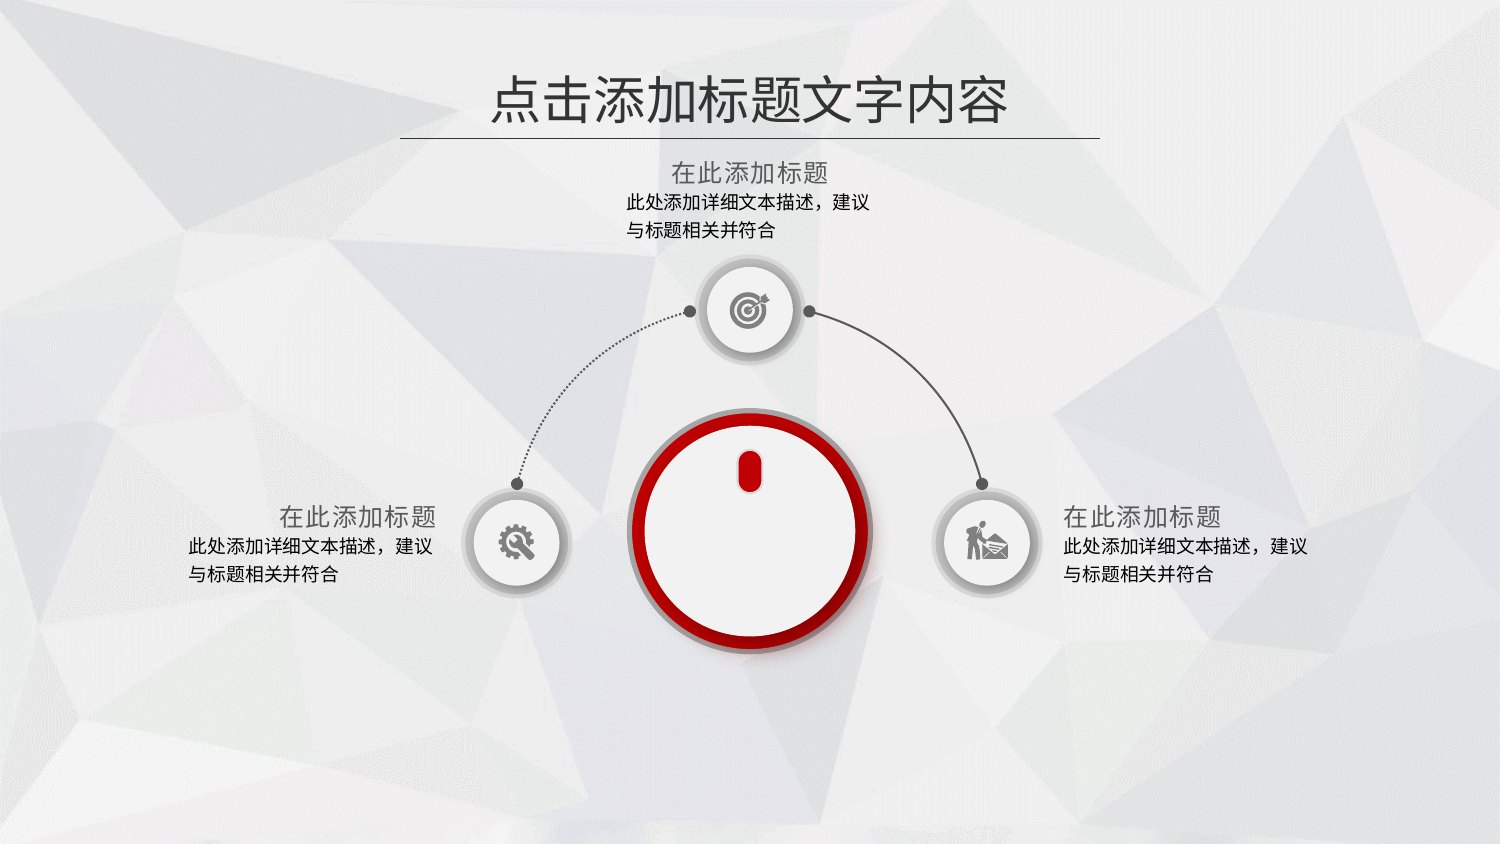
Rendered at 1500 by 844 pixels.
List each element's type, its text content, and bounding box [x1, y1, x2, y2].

text_box 点击添加标题文字内容 [472, 60, 1028, 137]
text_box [162, 493, 452, 591]
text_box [462, 489, 571, 597]
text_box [965, 519, 1009, 560]
text_box [511, 305, 691, 487]
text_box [605, 149, 895, 247]
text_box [629, 410, 871, 652]
picture [0, 0, 1500, 844]
text_box [808, 305, 989, 487]
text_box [933, 489, 1041, 597]
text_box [1048, 493, 1339, 591]
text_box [498, 524, 536, 561]
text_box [696, 256, 804, 364]
